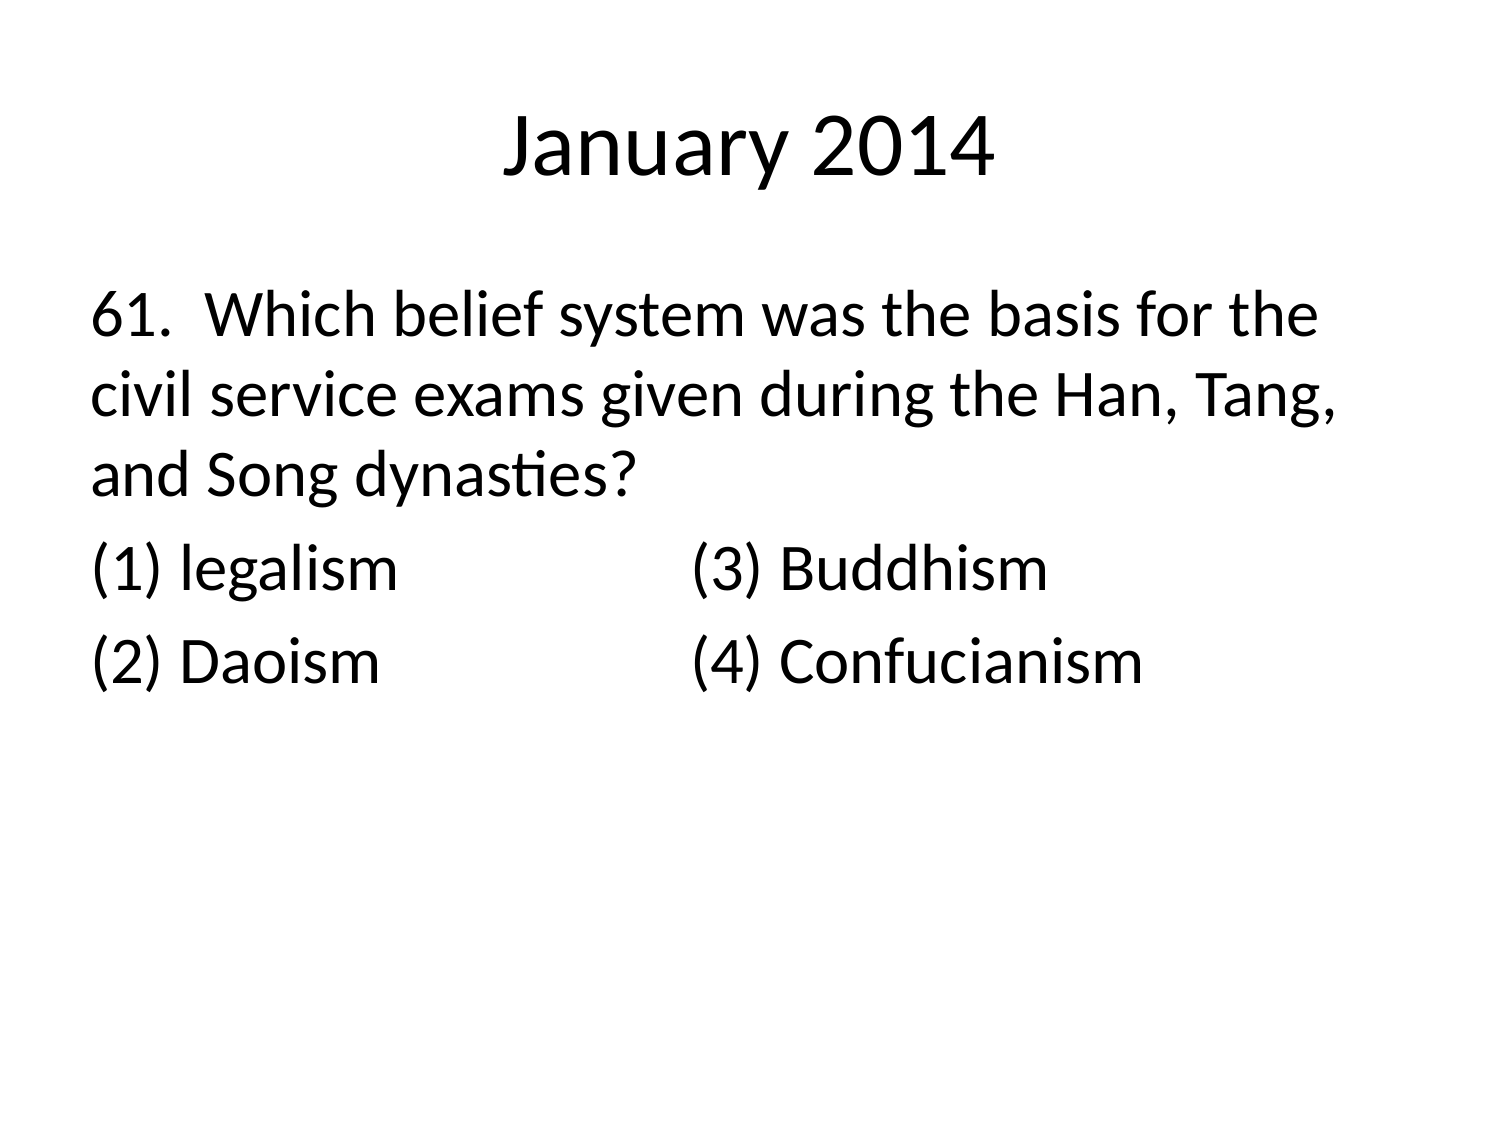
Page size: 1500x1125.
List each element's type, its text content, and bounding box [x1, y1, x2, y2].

list 61. Which belief system was the basis for the civil service exams given during the Han, Tang, and Song dynasties? (1) legalism (3) Buddhism (2) Daoism (4) Confucianism [75, 262, 1425, 1005]
title January 2014 [75, 45, 1425, 233]
